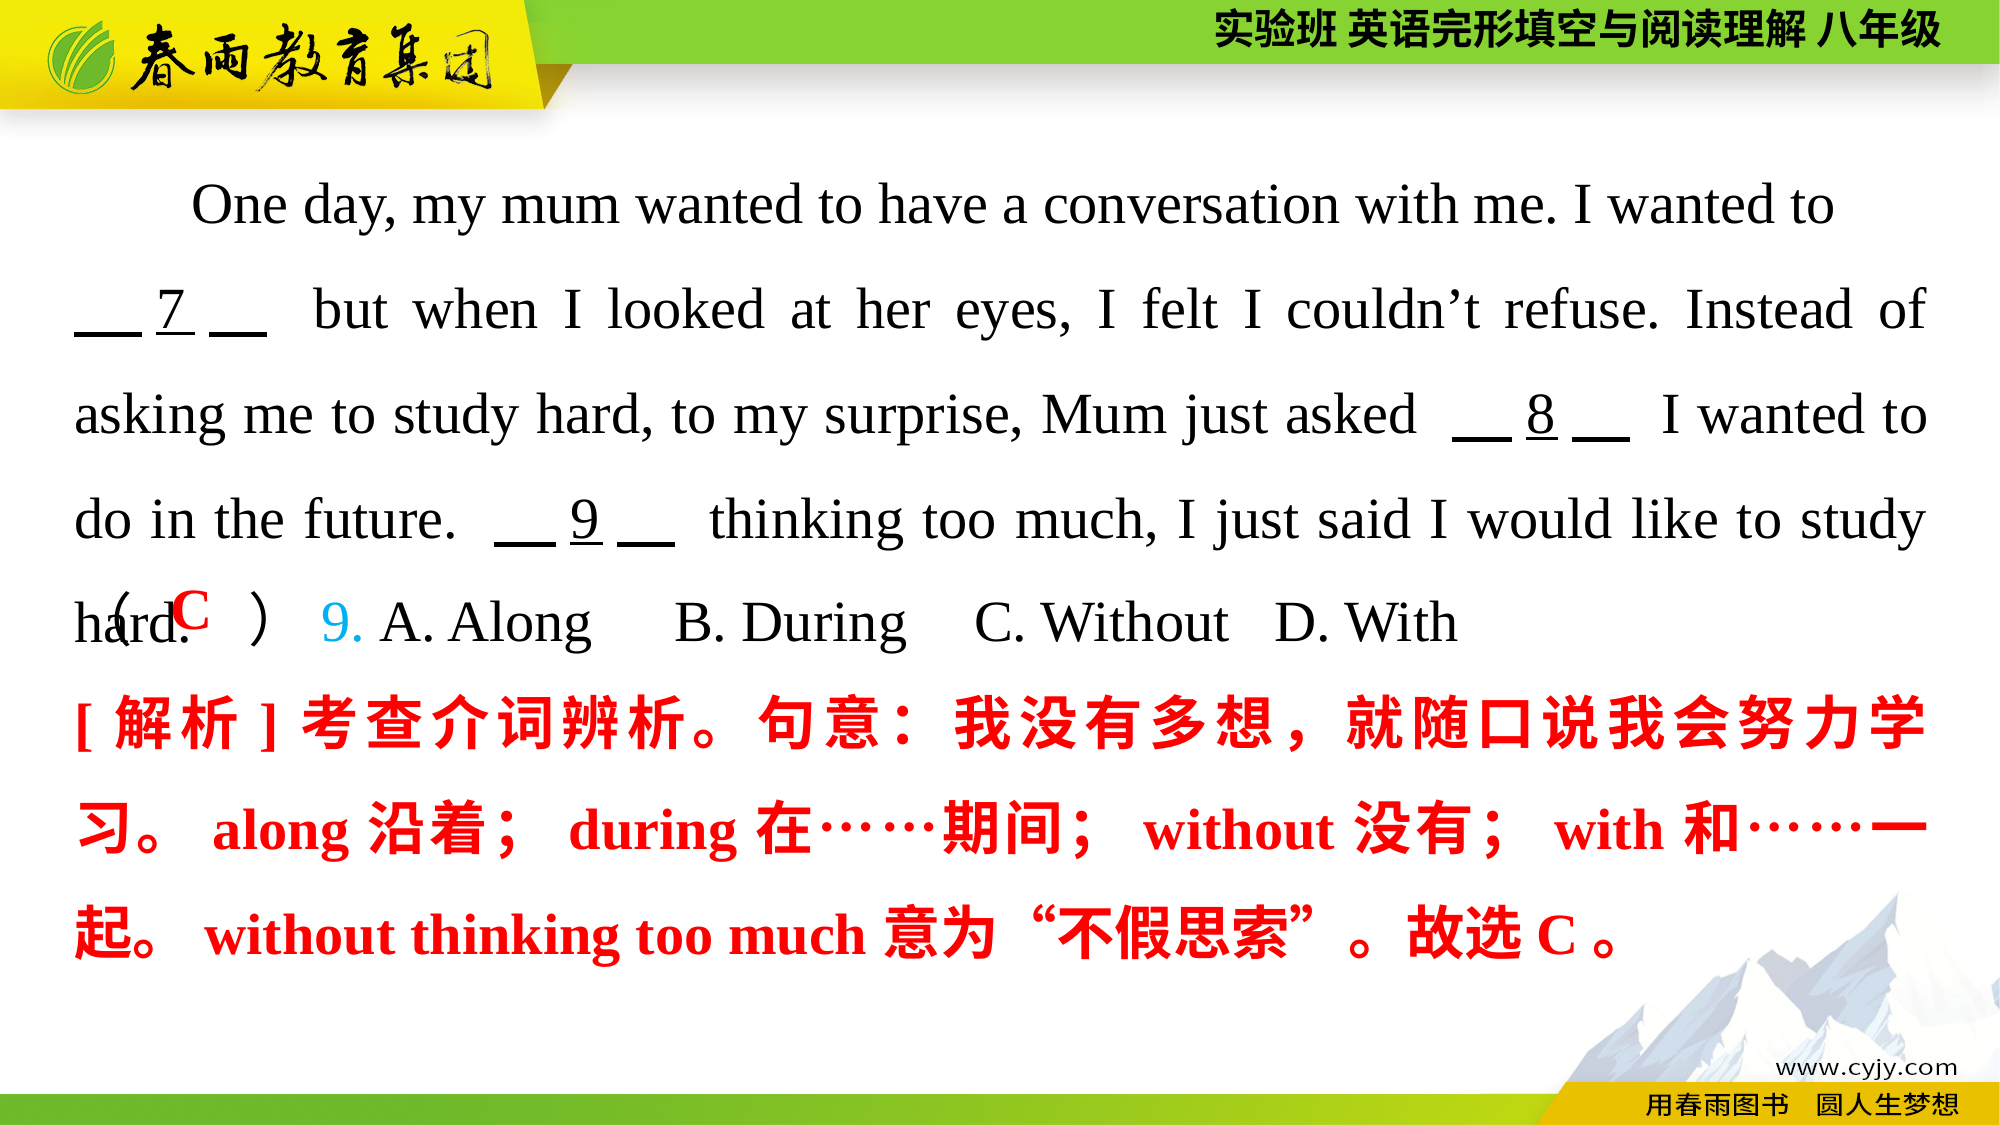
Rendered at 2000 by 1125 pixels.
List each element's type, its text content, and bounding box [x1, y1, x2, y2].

picture [0, 0, 2000, 1125]
text_box [解析]考查介词辨析。句意：我没有多想，就随口说我会努力学习。along沿着；during在……期间；without没有；with和……一起。without thinking too much意为“不假思索”。故选C。 [59, 643, 1944, 974]
text_box C [156, 563, 228, 643]
list One day, my mum wanted to have a conversation with me. I wanted to 7 but when I looked at her eyes, I felt I couldn’t refuse. Instead of asking me to study hard, to my surprise, Mum just asked 8 I wanted to do in the future. 9 thinking too much, I just said I would like to study hard. [59, 122, 1944, 541]
text_box （ ）9. A. Along B. During C. Without D. With [59, 541, 1944, 643]
